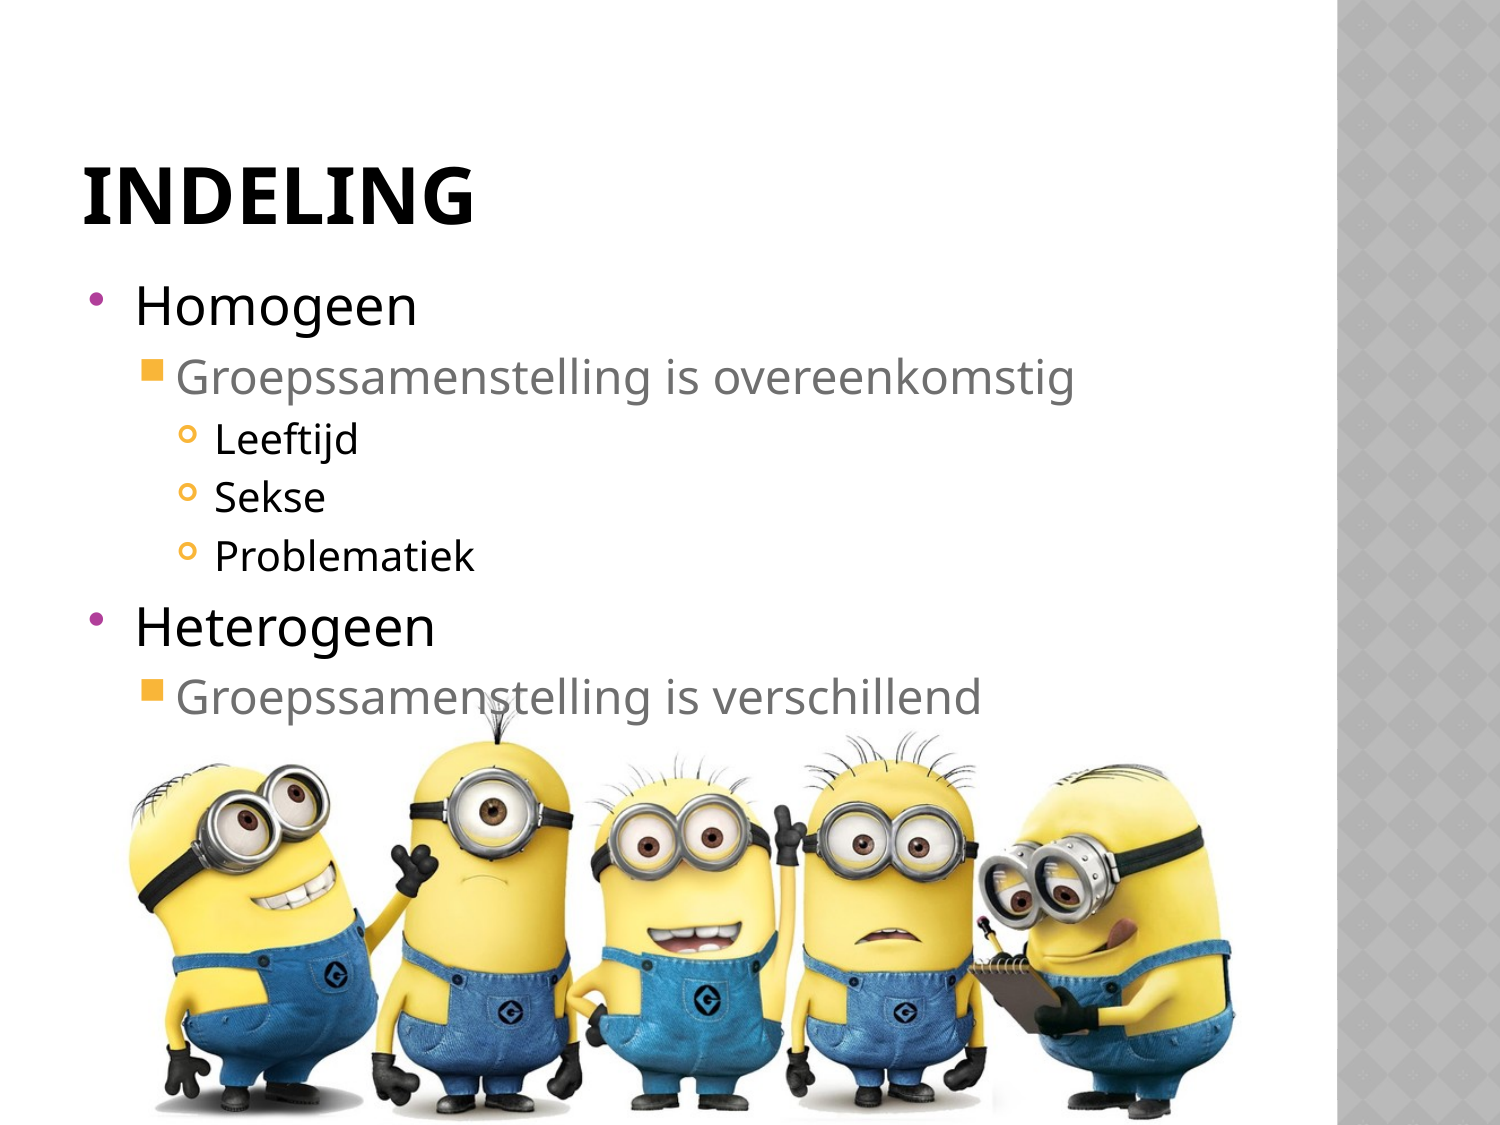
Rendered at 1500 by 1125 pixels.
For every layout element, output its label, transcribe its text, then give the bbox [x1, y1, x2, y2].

title indeling [75, 52, 1263, 240]
picture [111, 691, 1243, 1125]
list Homogeen Groepssamenstelling is overeenkomstig Leeftijd Sekse Problematiek Heterogeen Groepssamenstelling is verschillend [75, 264, 1263, 1059]
